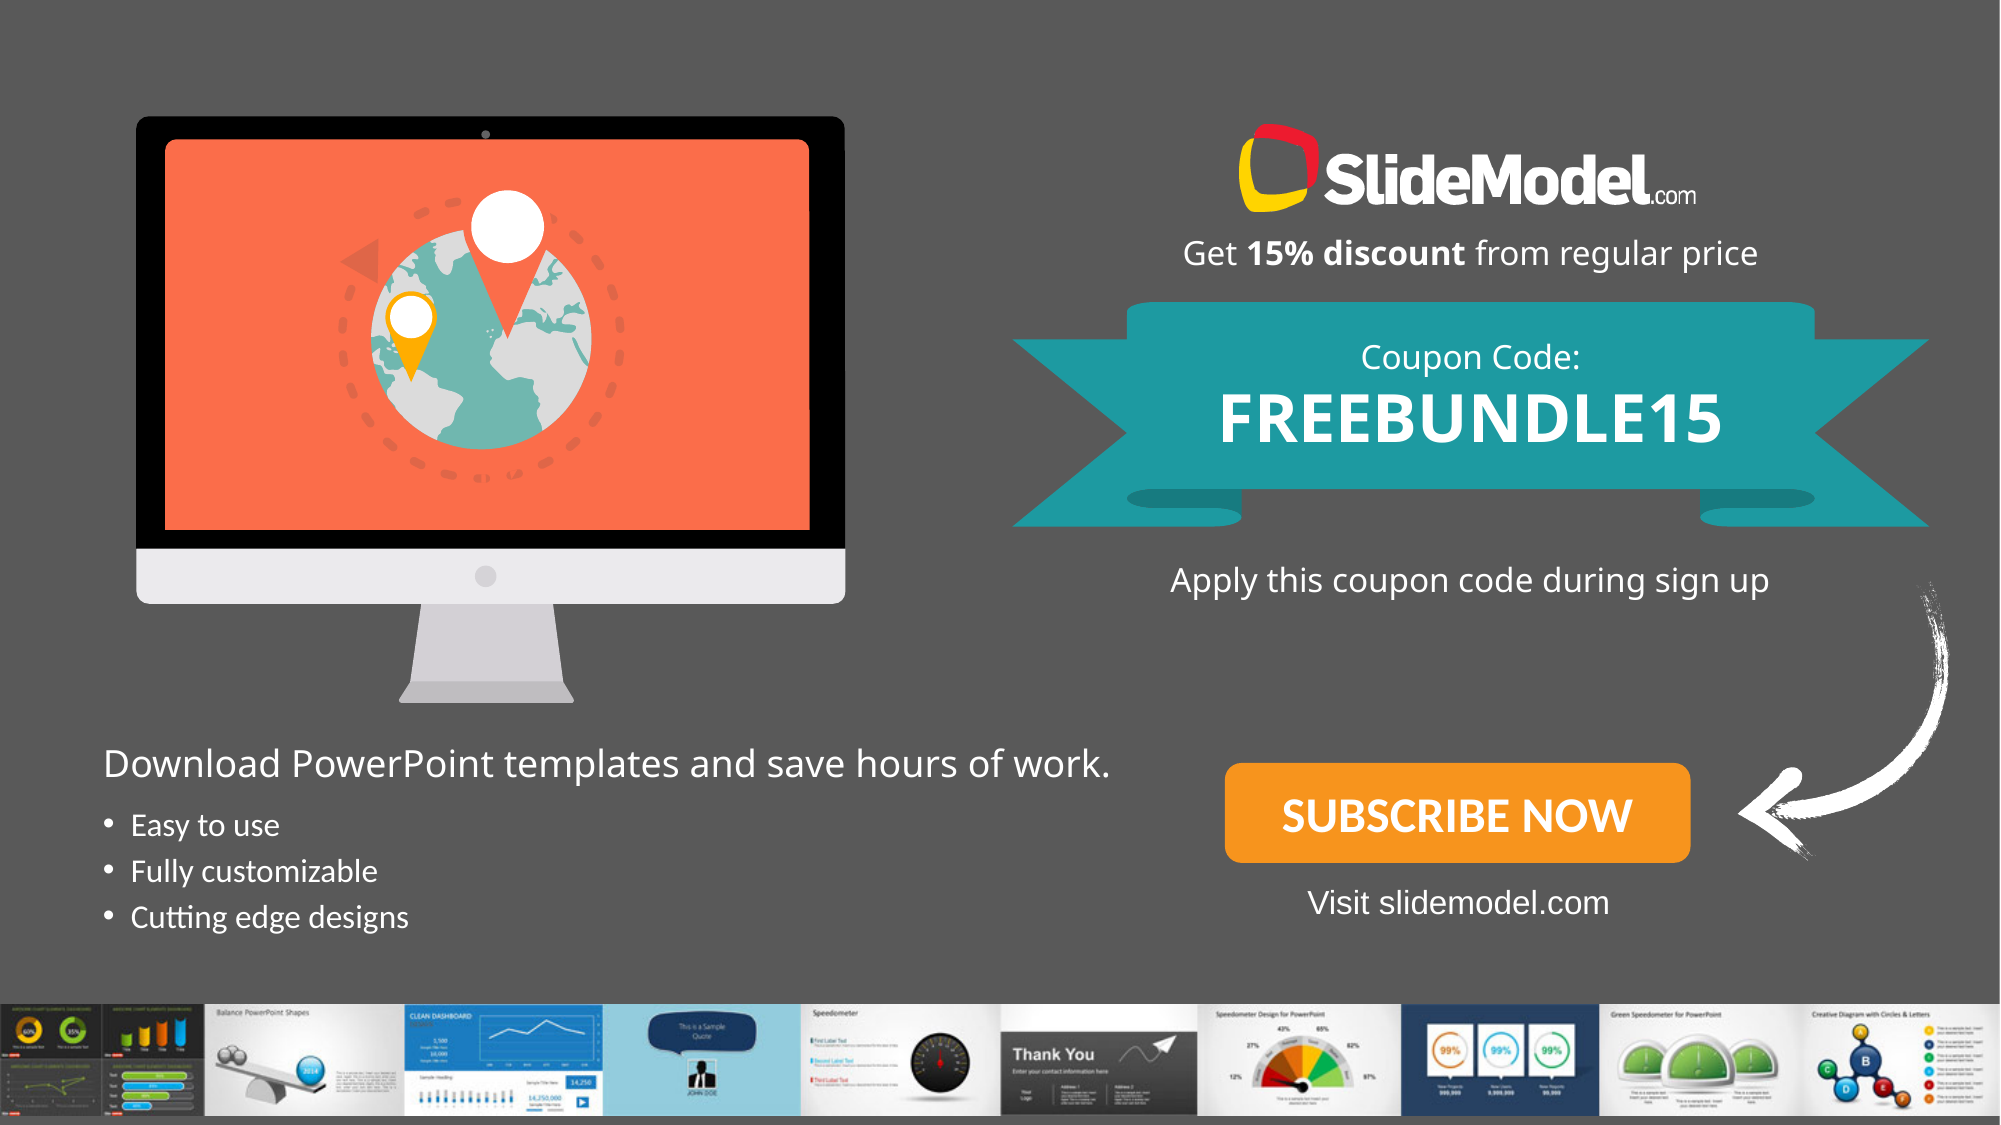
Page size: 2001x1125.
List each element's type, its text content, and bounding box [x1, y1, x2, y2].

text_box Coupon Code: FREEBUNDLE15 [1173, 328, 1769, 464]
text_box [1737, 594, 1950, 861]
text_box Get 15% discount from regular price [1058, 224, 1884, 280]
picture [1238, 124, 1696, 212]
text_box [338, 182, 625, 483]
text_box [0, 0, 2000, 1004]
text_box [136, 116, 846, 704]
text_box Apply this coupon code during sign up [1130, 551, 1812, 607]
text_box Easy to use Fully customizable Cutting edge designs [88, 795, 863, 943]
text_box SUBSCRIBE NOW [1223, 761, 1692, 864]
text_box [0, 1116, 2000, 1125]
text_box Visit slidemodel.com [1249, 875, 1669, 927]
text_box Download PowerPoint templates and save hours of work. [88, 733, 1130, 793]
text_box [1009, 300, 1933, 528]
picture [0, 1004, 2000, 1116]
text_box [1930, 587, 1938, 602]
